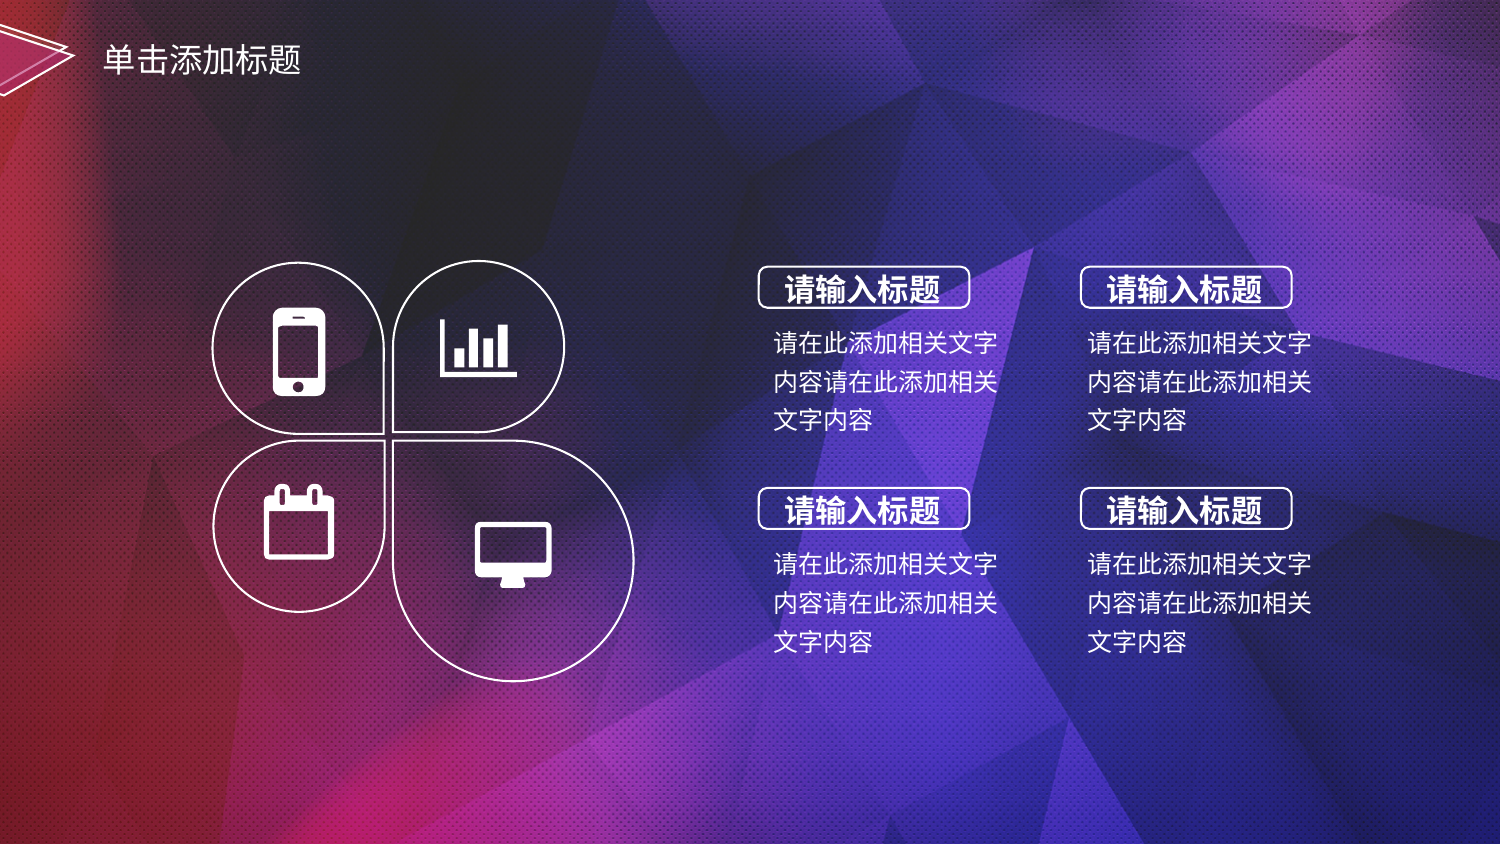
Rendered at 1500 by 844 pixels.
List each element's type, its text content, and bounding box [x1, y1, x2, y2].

text_box [391, 259, 566, 434]
text_box [440, 319, 517, 378]
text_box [758, 483, 1015, 666]
text_box 单击添加标题 [88, 31, 412, 87]
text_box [1072, 262, 1329, 445]
text_box [211, 261, 385, 435]
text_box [0, 0, 57, 89]
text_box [1072, 483, 1329, 666]
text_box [758, 262, 1015, 445]
picture [0, 0, 1500, 844]
text_box [272, 307, 326, 397]
text_box [263, 483, 335, 560]
text_box [391, 439, 635, 683]
text_box [474, 521, 552, 588]
text_box [212, 439, 386, 613]
